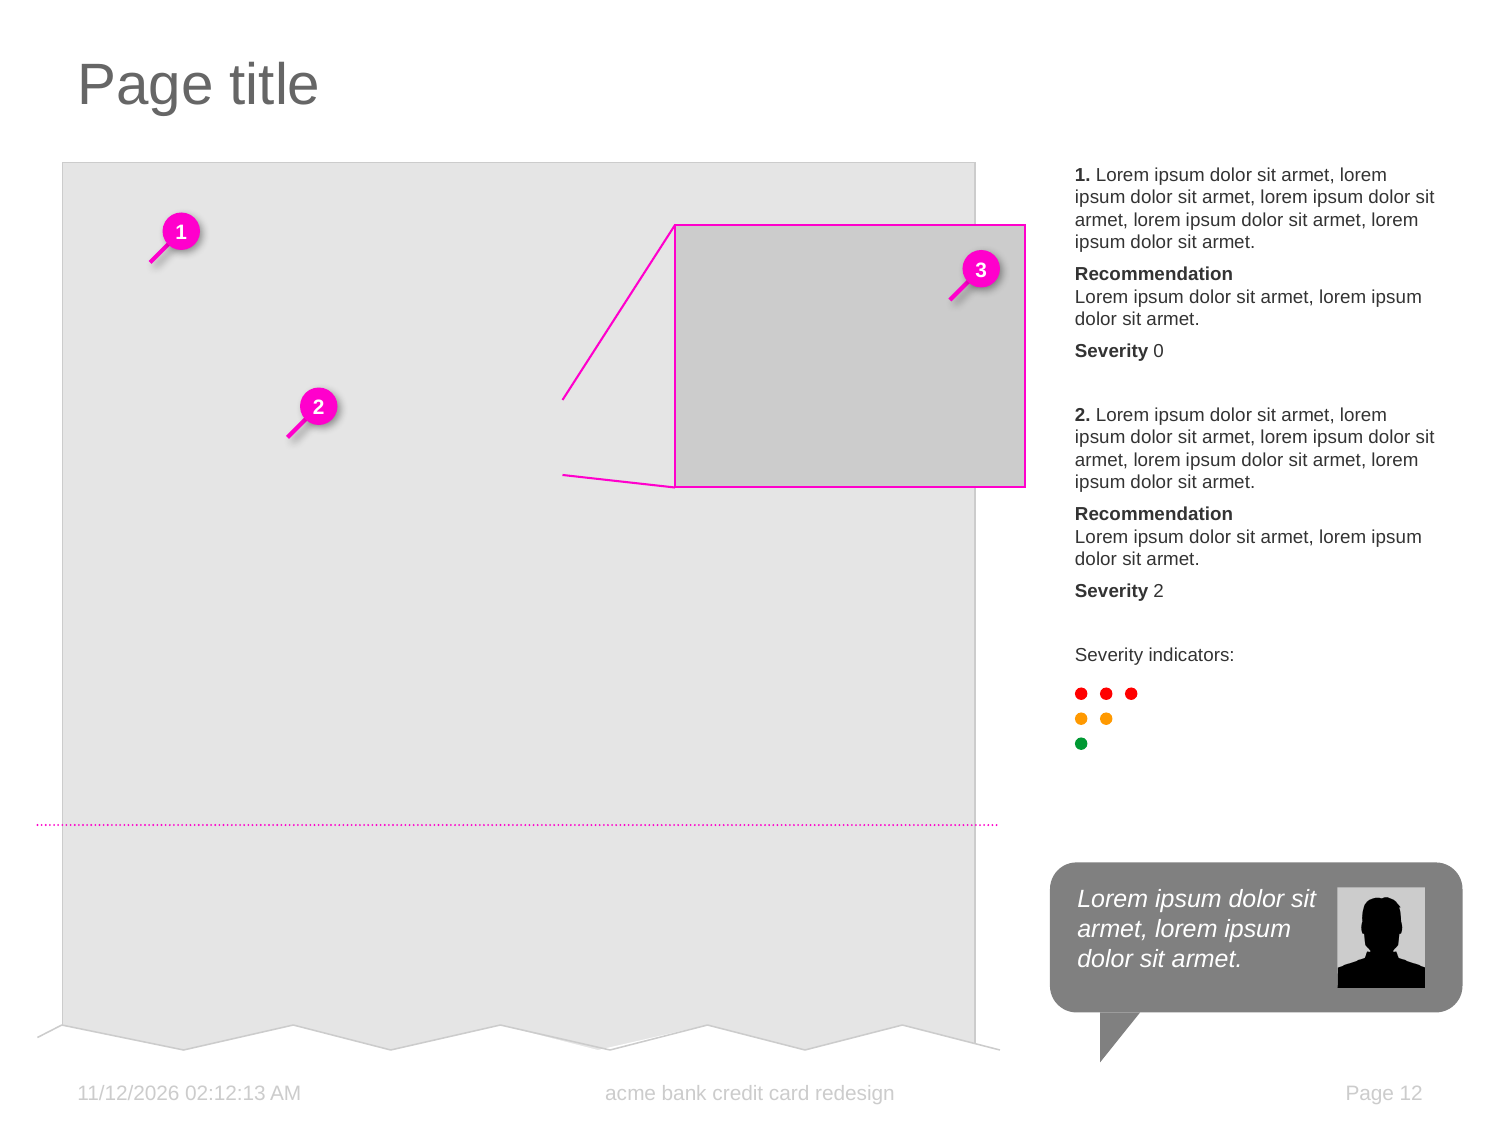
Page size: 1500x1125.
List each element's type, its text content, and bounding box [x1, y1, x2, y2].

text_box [149, 212, 201, 263]
text_box 1. Lorem ipsum dolor sit armet, lorem ipsum dolor sit armet, lorem ipsum dolor sit armet, lorem ipsum dolor sit armet, lorem ipsum dolor sit armet. Recommendation Lorem ipsum dolor sit armet, lorem ipsum dolor sit armet. Severity 0 2. Lorem ipsum dolor sit armet, lorem ipsum dolor sit armet, lorem ipsum dolor sit armet, lorem ipsum dolor sit armet, lorem ipsum dolor sit armet. Recommendation Lorem ipsum dolor sit armet, lorem ipsum dolor sit armet. Severity 2 Severity indicators: [1074, 162, 1438, 666]
title Page title [62, 37, 1438, 125]
text_box [1100, 1012, 1141, 1063]
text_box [287, 387, 338, 438]
footer acme bank credit card redesign [425, 1074, 1075, 1113]
text_box [62, 162, 975, 1023]
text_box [1074, 712, 1113, 726]
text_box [1074, 687, 1138, 701]
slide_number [62, 1085, 375, 1113]
text_box [675, 224, 1025, 488]
slide_number Page 12 [1125, 1074, 1438, 1113]
text_box [1049, 862, 1463, 1013]
text_box [1074, 737, 1088, 750]
text_box Lorem ipsum dolor sit armet, lorem ipsum dolor sit armet. [1062, 875, 1338, 988]
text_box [949, 249, 1001, 301]
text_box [37, 1024, 1001, 1076]
picture [1337, 887, 1426, 988]
